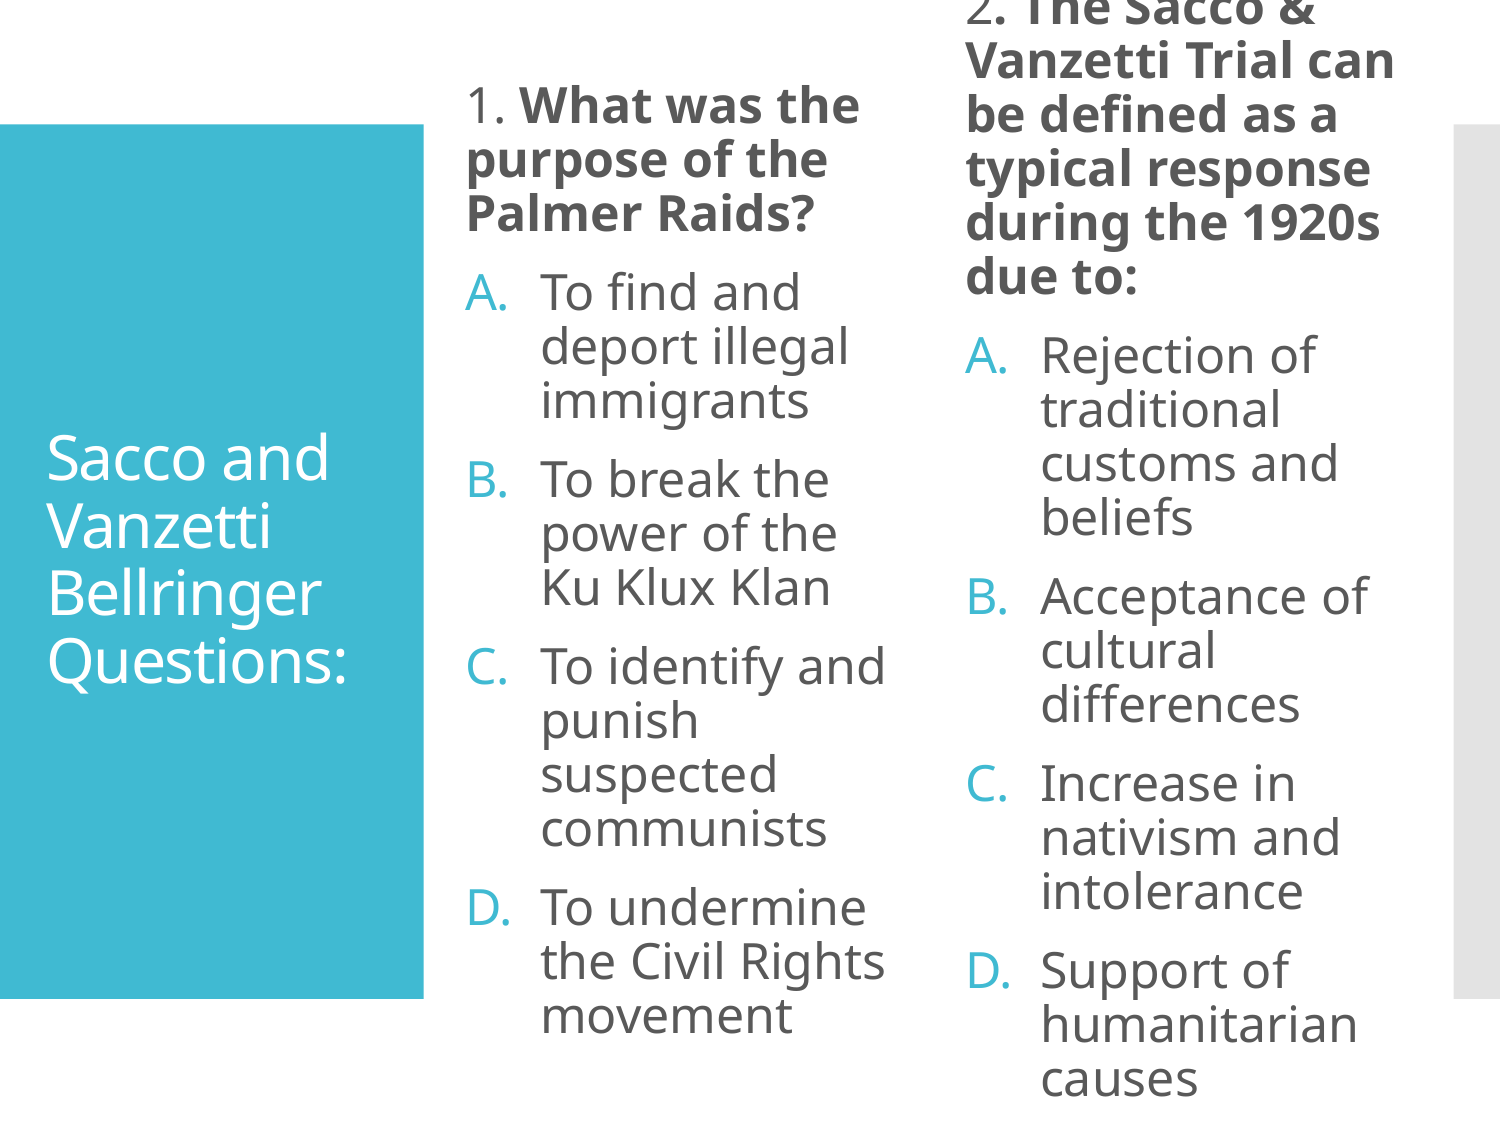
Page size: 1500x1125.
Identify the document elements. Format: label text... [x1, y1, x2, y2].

title Sacco and Vanzetti Bellringer Questions: [31, 184, 394, 940]
list 2. The Sacco & Vanzetti Trial can be defined as a typical response during the 1920s due to: Rejection of traditional customs and beliefs Acceptance of cultural differences Increase in nativism and intolerance Support of humanitarian causes [950, 142, 1463, 1025]
list 1. What was the purpose of the Palmer Raids? To find and deport illegal immigrants To break the power of the Ku Klux Klan To identify and punish suspected communists To undermine the Civil Rights movement [450, 142, 925, 983]
